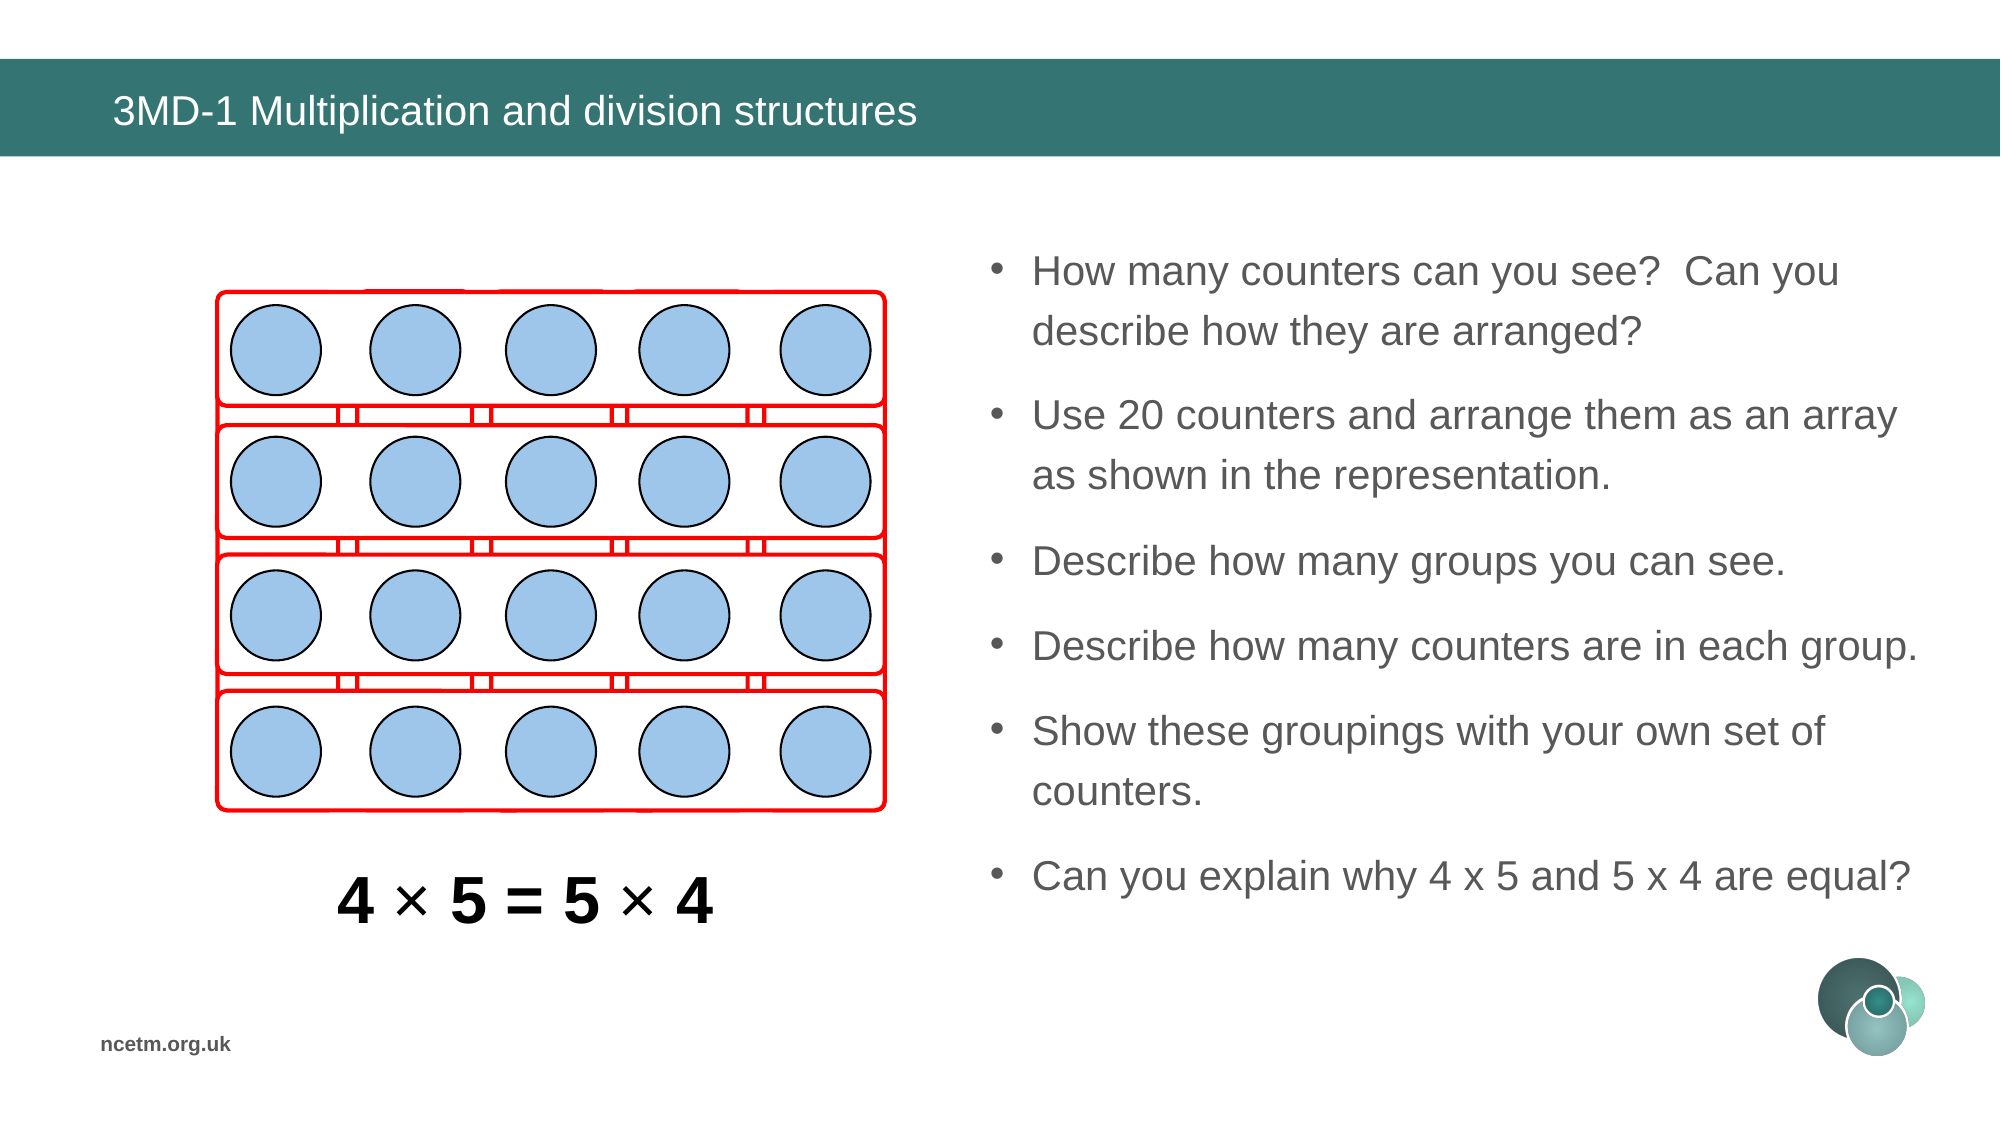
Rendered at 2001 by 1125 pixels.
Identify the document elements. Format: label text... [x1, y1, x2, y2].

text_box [216, 291, 886, 811]
picture [1818, 958, 1925, 1056]
title 3MD-1 Multiplication and division structures [97, 76, 1945, 147]
text_box 4 × 5 = 5 × 4 [312, 849, 738, 944]
text_box How many counters can you see? Can you describe how they are arranged? Use 20 counters and arrange them as an array as shown in the representation. Describe how many groups you can see. Describe how many counters are in each group. Show these groupings with your own set of counters. Can you explain why 4 x 5 and 5 x 4 are equal? [975, 226, 1945, 899]
